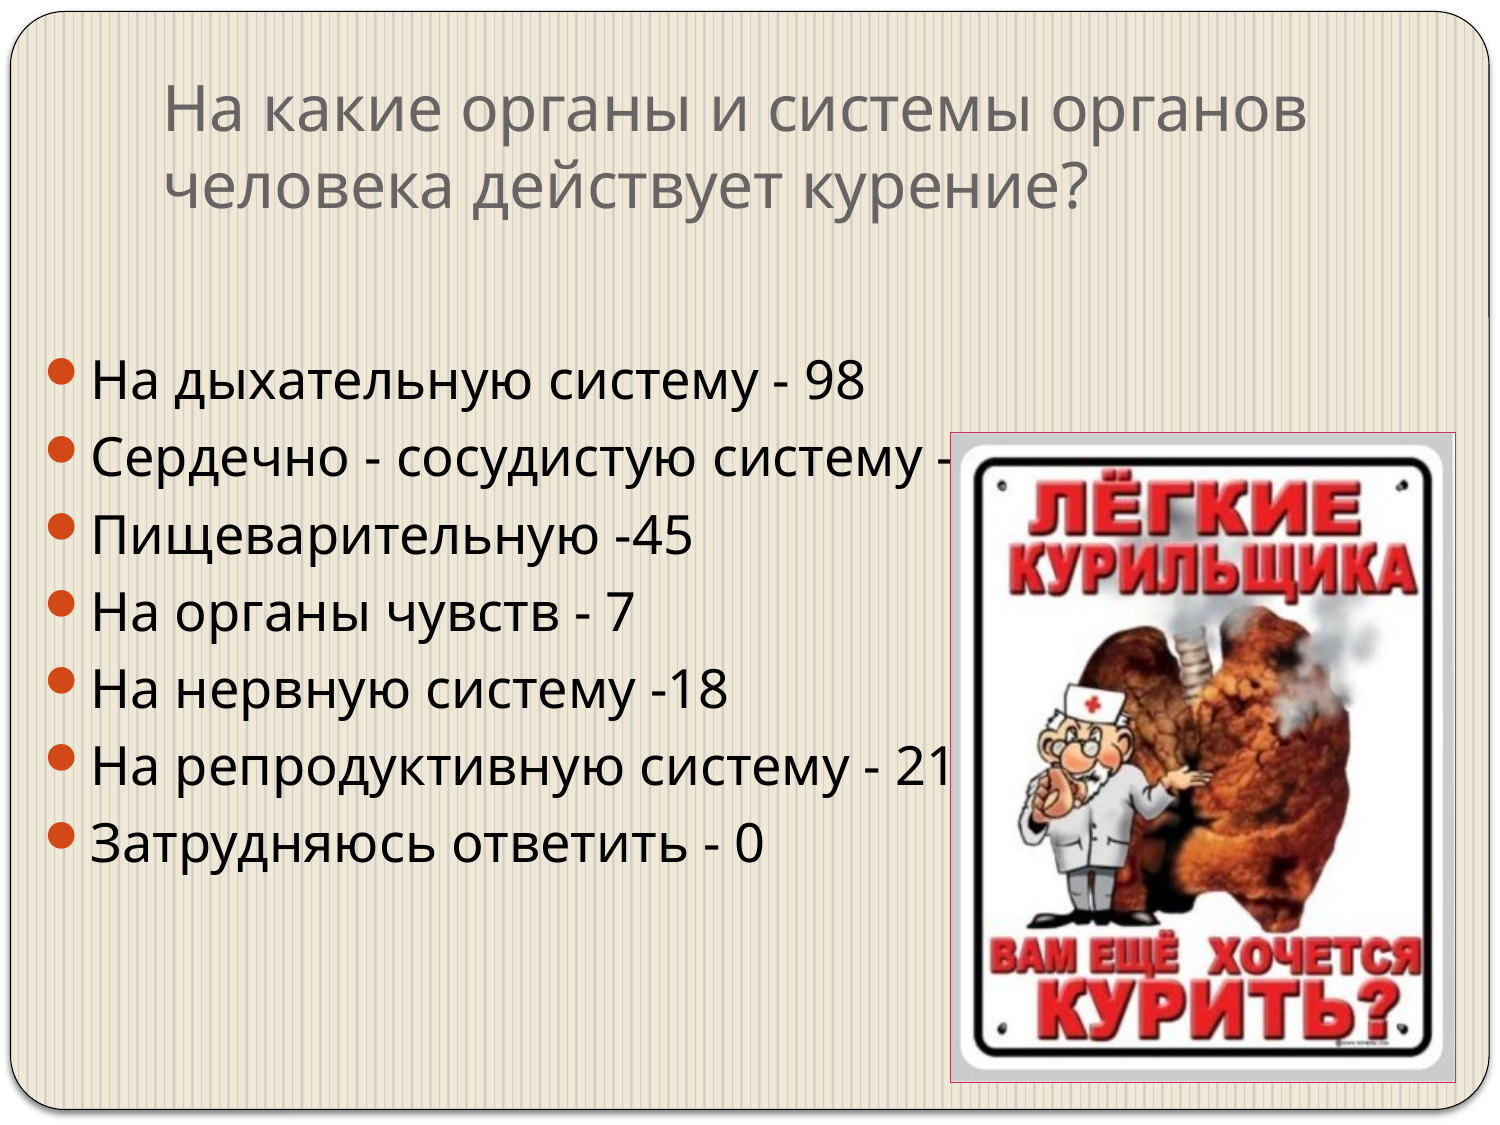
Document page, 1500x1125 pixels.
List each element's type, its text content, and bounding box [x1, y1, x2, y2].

picture [950, 432, 1457, 1083]
title На какие органы и системы органов человека действует курение? [147, 54, 1423, 313]
list На дыхательную систему - 98 Сердечно - сосудистую систему - 80 Пищеварительную -45 На органы чувств - 7 На нервную систему -18 На репродуктивную систему - 21 Затрудняюсь ответить - 0 [29, 338, 1305, 1089]
